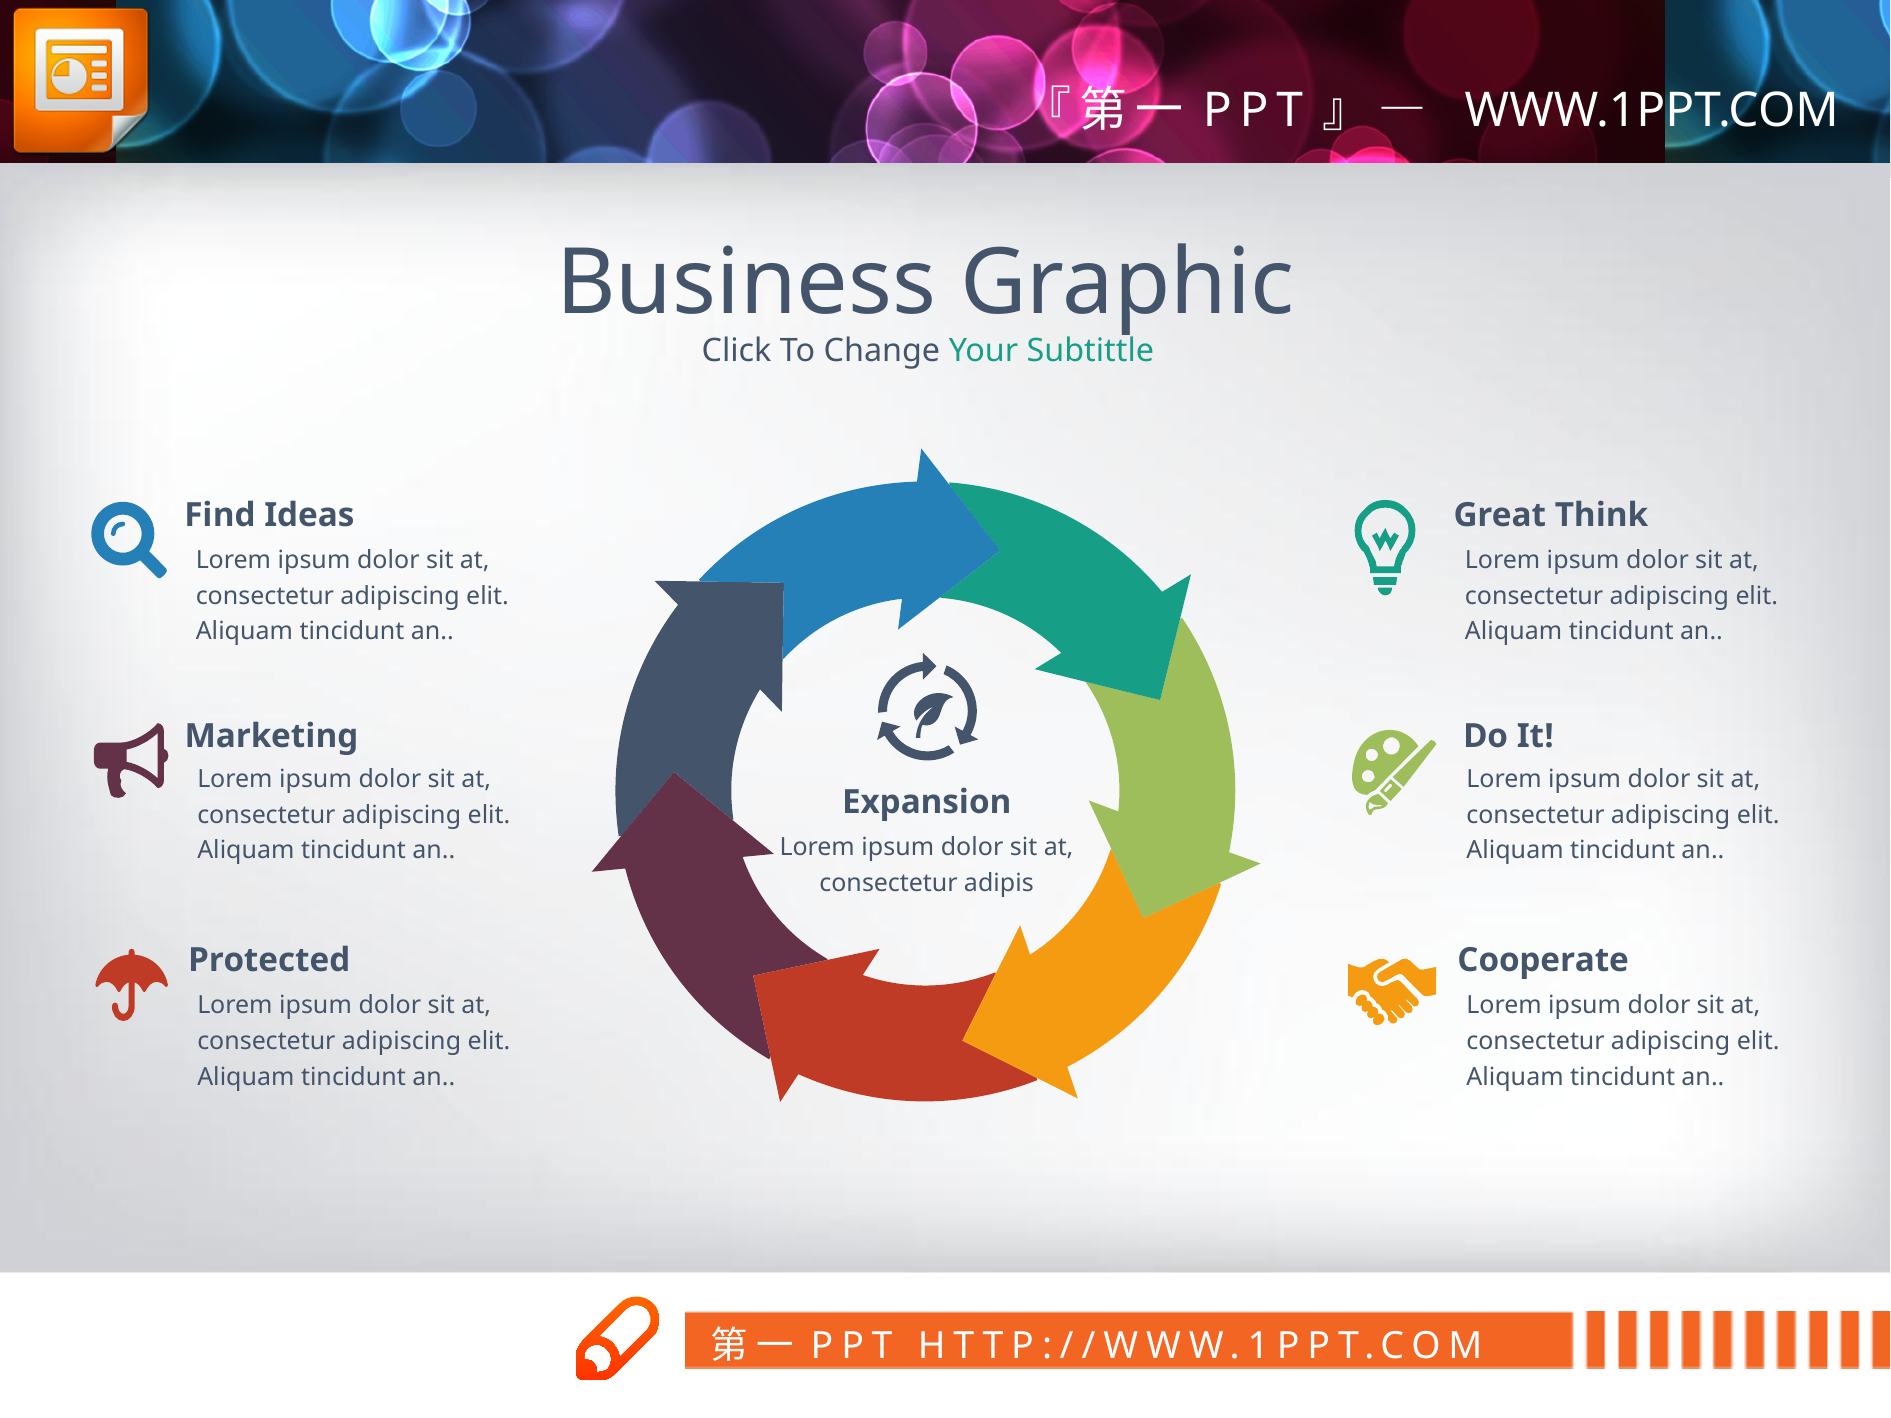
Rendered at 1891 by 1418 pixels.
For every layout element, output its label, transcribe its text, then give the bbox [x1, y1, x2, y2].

text_box Great Think [1438, 485, 1664, 541]
text_box Lorem ipsum dolor sit at, consectetur adipiscing elit. Aliquam tincidunt an.. [1450, 529, 1818, 653]
text_box [1348, 958, 1419, 1024]
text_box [1348, 727, 1437, 816]
text_box [93, 723, 169, 798]
text_box Find Ideas [169, 485, 370, 541]
text_box [1355, 994, 1385, 1025]
text_box [91, 501, 167, 579]
text_box Lorem ipsum dolor sit at, consectetur adipiscing elit. Aliquam tincidunt an.. [182, 975, 550, 1098]
text_box Protected [173, 931, 366, 986]
text_box Lorem ipsum dolor sit at, consectetur adipiscing elit. Aliquam tincidunt an.. [1451, 975, 1820, 1098]
text_box [1354, 499, 1416, 574]
text_box [1376, 958, 1437, 997]
text_box [1377, 587, 1393, 596]
text_box Lorem ipsum dolor sit at, consectetur adipiscing elit. Aliquam tincidunt an.. [1451, 748, 1820, 872]
text_box Marketing [169, 706, 374, 762]
picture [0, 0, 1891, 1275]
picture [685, 1311, 1891, 1369]
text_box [591, 448, 1261, 1111]
text_box [95, 948, 168, 1022]
text_box [1372, 577, 1398, 585]
text_box Cooperate [1442, 931, 1645, 986]
text_box Do It! [1448, 706, 1569, 762]
text_box Lorem ipsum dolor sit at, consectetur adipiscing elit. Aliquam tincidunt an.. [182, 748, 550, 872]
text_box Lorem ipsum dolor sit at, consectetur adipiscing elit. Aliquam tincidunt an.. [181, 529, 549, 653]
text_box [419, 217, 1434, 382]
